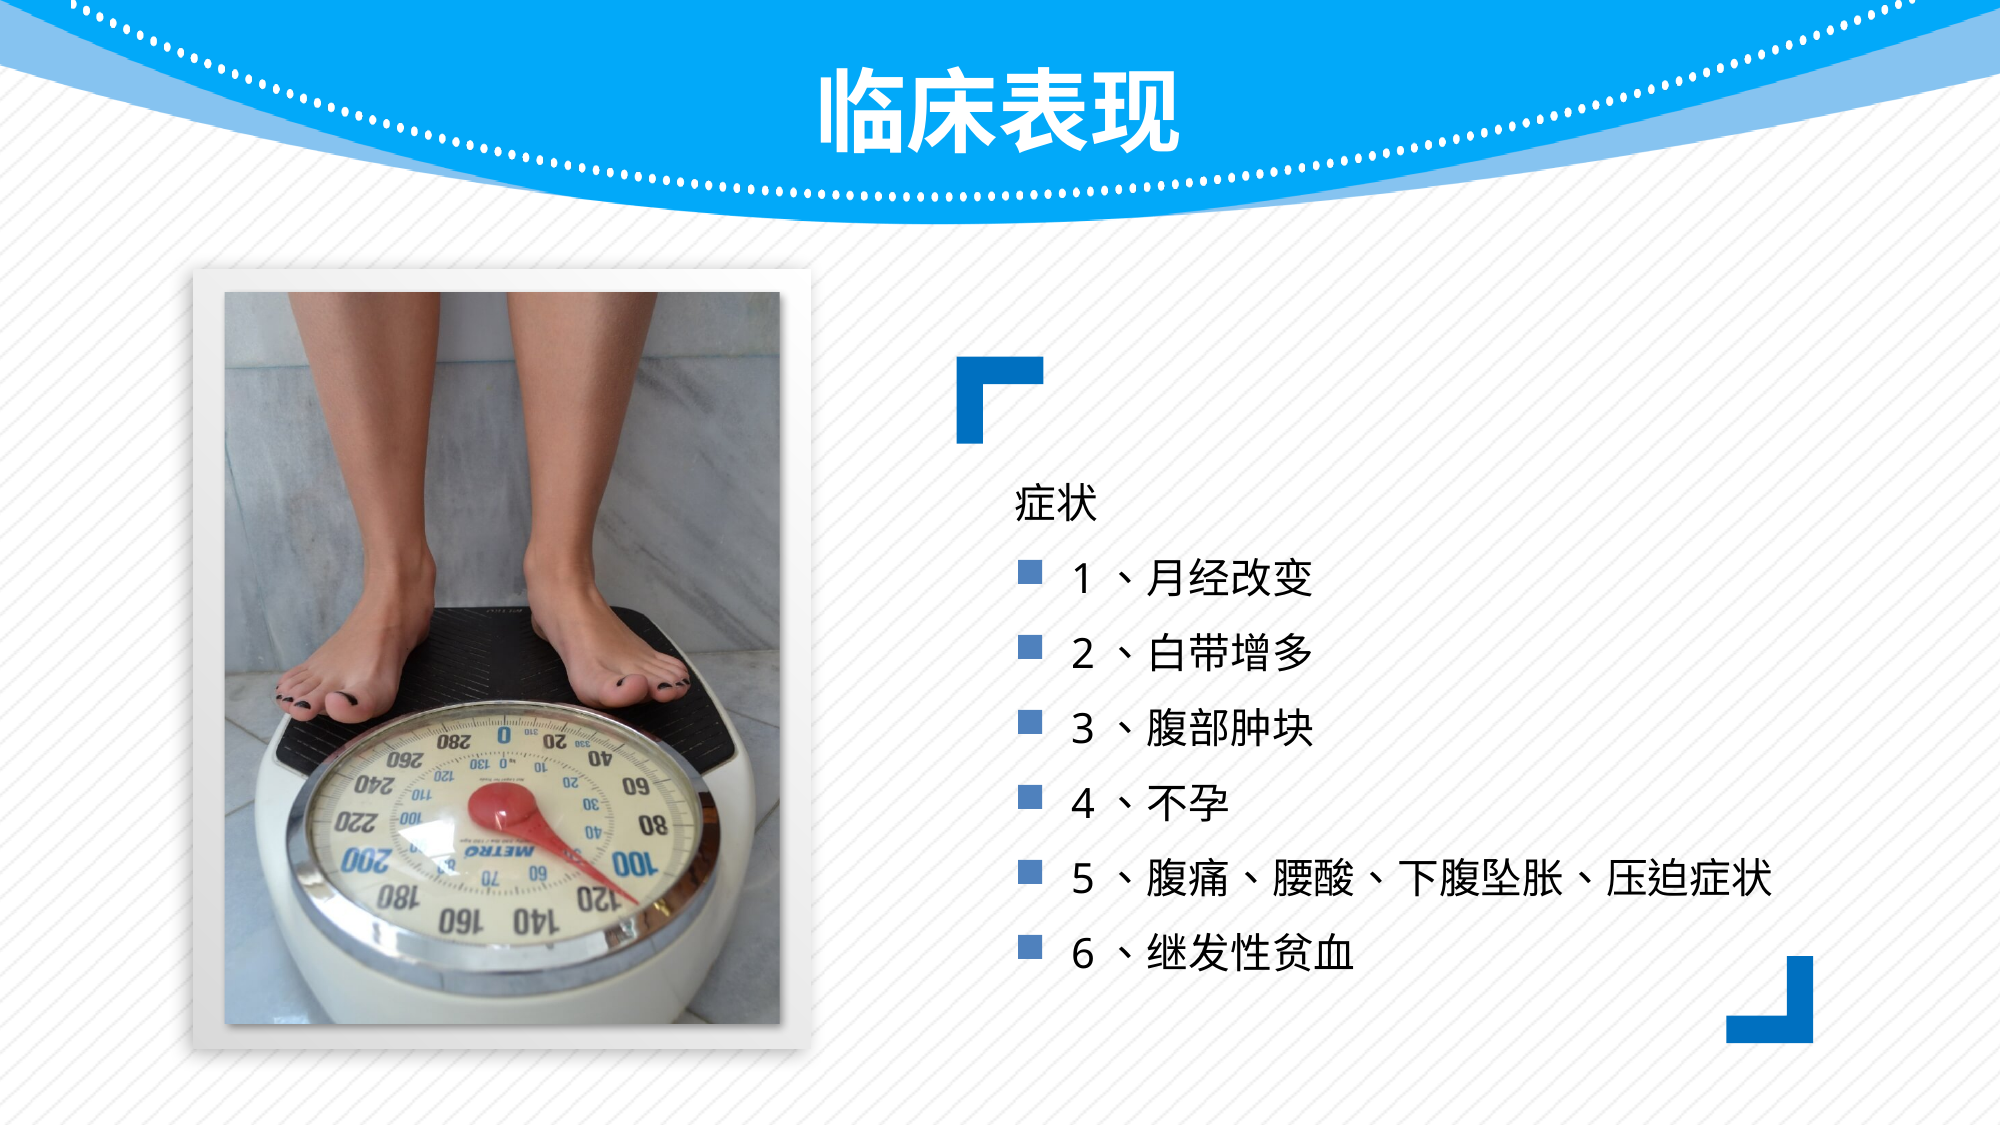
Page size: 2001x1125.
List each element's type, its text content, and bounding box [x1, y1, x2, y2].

picture [1579, 105, 1585, 113]
picture [467, 141, 473, 149]
picture [1800, 36, 1806, 44]
picture [1593, 101, 1599, 109]
picture [635, 172, 641, 181]
picture [84, 7, 89, 15]
picture [1759, 50, 1764, 59]
picture [565, 161, 571, 169]
picture [384, 120, 389, 128]
picture [315, 99, 320, 107]
picture [1356, 154, 1361, 163]
picture [819, 190, 825, 198]
picture [706, 181, 712, 190]
picture [1397, 147, 1403, 155]
picture [1717, 64, 1723, 73]
picture [301, 94, 306, 103]
picture [861, 192, 867, 200]
picture [398, 123, 403, 132]
picture [151, 37, 156, 45]
picture [1201, 177, 1206, 185]
picture [1342, 157, 1347, 165]
picture [664, 176, 669, 184]
picture [763, 186, 768, 195]
picture [1271, 168, 1277, 176]
picture [833, 191, 839, 199]
picture [1116, 185, 1121, 193]
picture [876, 192, 881, 200]
picture [1369, 152, 1375, 160]
picture [246, 75, 252, 83]
picture [191, 54, 197, 62]
picture [1814, 31, 1819, 39]
picture [370, 116, 376, 124]
picture [523, 153, 529, 161]
picture [720, 183, 726, 191]
picture [1841, 21, 1847, 30]
picture [1731, 60, 1737, 68]
picture [328, 103, 334, 111]
picture [453, 138, 459, 146]
picture [1551, 112, 1557, 120]
picture [1158, 182, 1164, 190]
picture [1426, 141, 1431, 149]
picture [164, 43, 170, 51]
picture [1088, 187, 1093, 196]
picture [537, 156, 543, 164]
picture [1662, 81, 1668, 89]
picture [1635, 89, 1640, 97]
picture [932, 193, 937, 201]
picture [412, 127, 417, 135]
picture [1285, 166, 1291, 174]
picture [97, 13, 103, 21]
picture [1439, 138, 1445, 146]
picture [1299, 164, 1305, 171]
picture [1676, 77, 1682, 85]
picture [1510, 122, 1515, 131]
picture [622, 170, 627, 179]
picture [1523, 119, 1529, 127]
picture [551, 159, 557, 167]
picture [989, 192, 994, 200]
picture [1257, 170, 1263, 178]
text_box [956, 356, 1044, 444]
picture [1882, 6, 1888, 14]
picture [1059, 189, 1065, 197]
picture [1144, 183, 1150, 191]
picture [1495, 125, 1501, 134]
picture [509, 151, 515, 159]
picture [1537, 115, 1543, 124]
picture [0, 0, 2001, 1125]
picture [1773, 46, 1778, 54]
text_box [193, 269, 811, 1049]
picture [1313, 162, 1319, 170]
picture [495, 147, 501, 156]
picture [1045, 190, 1051, 198]
picture [124, 25, 129, 34]
picture [425, 131, 431, 139]
picture [1215, 175, 1220, 184]
picture [692, 180, 698, 188]
picture [1454, 135, 1459, 143]
picture [1621, 93, 1626, 101]
text_box [1726, 956, 1814, 1044]
picture [1482, 129, 1487, 137]
picture [1827, 26, 1833, 34]
picture [1468, 132, 1473, 140]
picture [1607, 97, 1613, 105]
picture [791, 188, 796, 197]
picture [1243, 172, 1249, 180]
picture [777, 187, 782, 196]
picture [649, 174, 655, 183]
picture [748, 185, 754, 193]
picture [1003, 192, 1008, 200]
picture [219, 65, 225, 73]
picture [1786, 41, 1792, 49]
picture [805, 190, 811, 197]
picture [1073, 188, 1079, 197]
picture [1411, 144, 1417, 152]
picture [1565, 108, 1571, 117]
picture [1869, 11, 1874, 19]
picture [232, 70, 238, 78]
picture [593, 166, 599, 174]
picture [287, 90, 293, 98]
picture [110, 19, 116, 27]
picture [890, 193, 895, 201]
picture [481, 145, 487, 152]
picture [1229, 173, 1235, 182]
picture [734, 184, 740, 192]
picture [1855, 16, 1860, 24]
picture [178, 49, 184, 57]
picture [205, 60, 211, 68]
picture [847, 191, 853, 199]
picture [904, 193, 909, 201]
picture [960, 193, 966, 201]
text_box 症状 1、月经改变 2、白带增多 3、腹部肿块 4、不孕 5、腹痛、腰酸、下腹坠胀、压迫症状 6、继发性贫血 [999, 444, 1803, 1026]
picture [1173, 180, 1178, 188]
picture [1130, 184, 1136, 192]
picture [1896, 0, 1901, 8]
picture [607, 168, 613, 177]
picture [1690, 73, 1695, 81]
picture [440, 134, 445, 143]
picture [1031, 191, 1037, 199]
picture [947, 193, 952, 201]
picture [1704, 68, 1710, 77]
picture [678, 178, 683, 186]
picture [273, 85, 279, 93]
picture [1102, 186, 1107, 195]
picture [918, 193, 924, 201]
picture [137, 31, 143, 39]
picture [1186, 179, 1192, 187]
picture [1017, 191, 1023, 199]
picture [579, 164, 585, 172]
picture [1383, 149, 1389, 157]
picture [260, 80, 265, 88]
picture [975, 192, 980, 201]
text_box 临床表现 [800, 46, 1198, 172]
picture [1649, 85, 1654, 93]
picture [356, 112, 362, 120]
picture [1745, 55, 1751, 63]
picture [342, 108, 348, 116]
